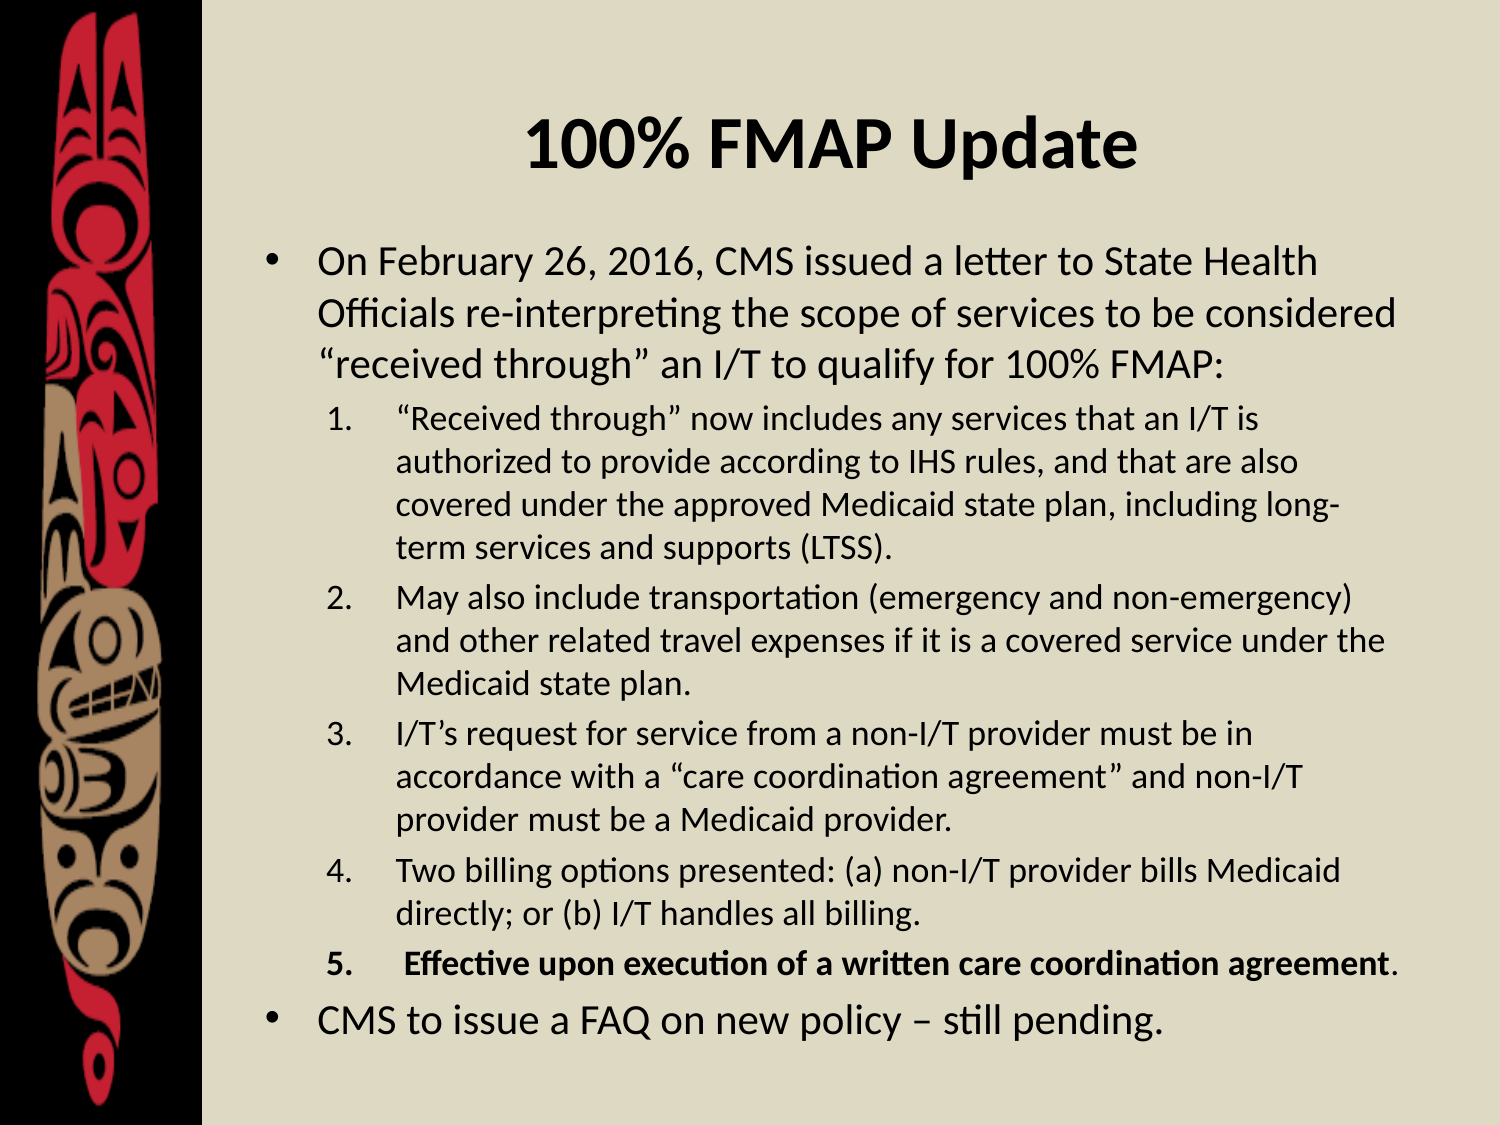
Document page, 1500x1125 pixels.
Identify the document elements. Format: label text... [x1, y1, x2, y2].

picture [0, 0, 202, 1125]
list On February 26, 2016, CMS issued a letter to State Health Officials re-interpreting the scope of services to be considered “received through” an I/T to qualify for 100% FMAP: “Received through” now includes any services that an I/T is authorized to provide according to IHS rules, and that are also covered under the approved Medicaid state plan, including long-term services and supports (LTSS). May also include transportation (emergency and non-emergency) and other related travel expenses if it is a covered service under the Medicaid state plan. I/T’s request for service from a non-I/T provider must be in accordance with a “care coordination agreement” and non-I/T provider must be a Medicaid provider. Two billing options presented: (a) non-I/T provider bills Medicaid directly; or (b) I/T handles all billing. Effective upon execution of a written care coordination agreement. CMS to issue a FAQ on new policy – still pending. [249, 224, 1425, 1063]
title 100% FMAP Update [237, 45, 1425, 233]
